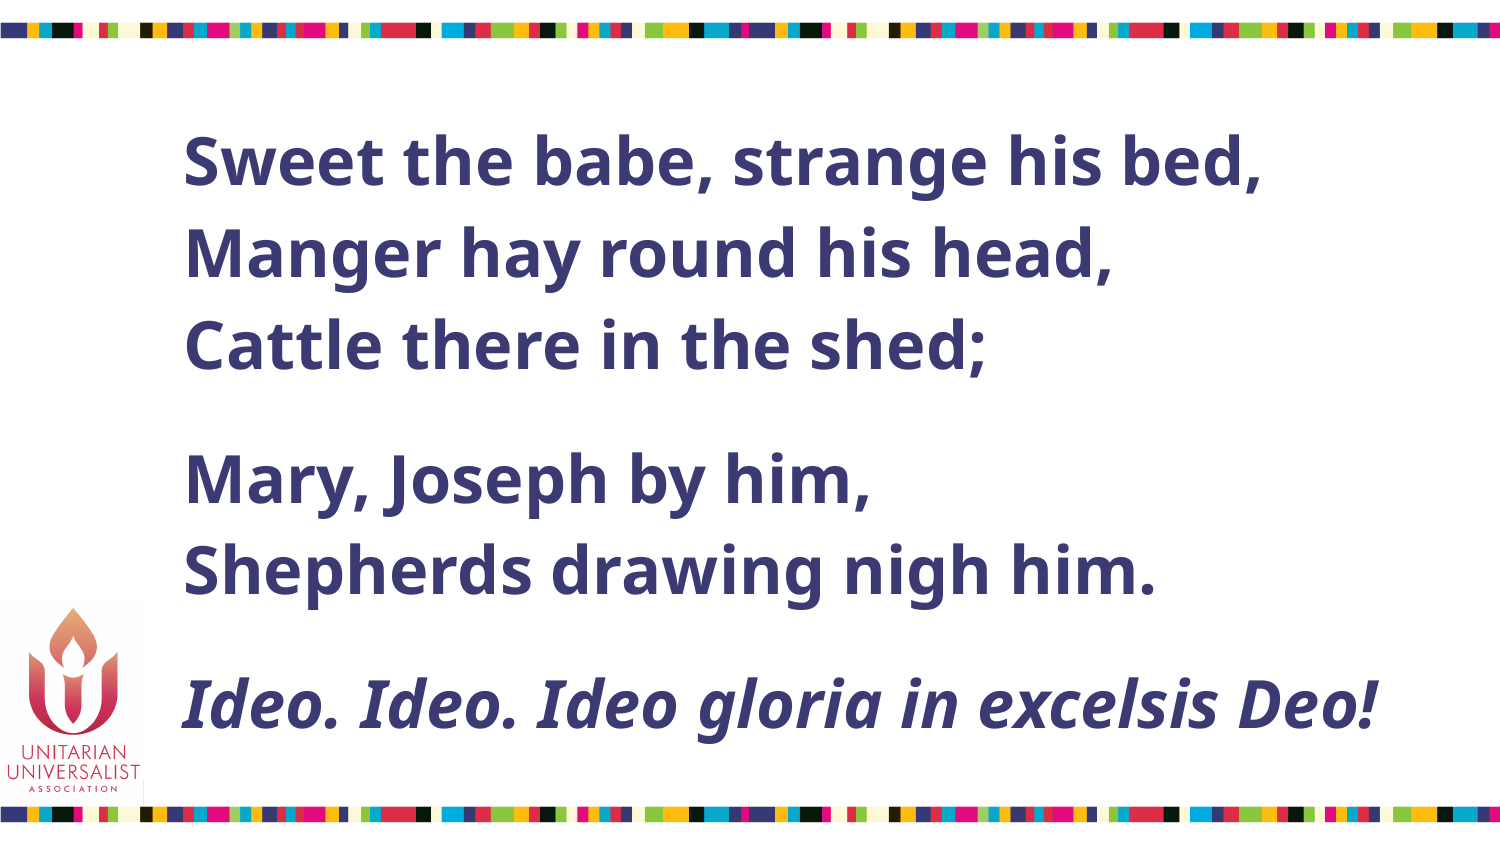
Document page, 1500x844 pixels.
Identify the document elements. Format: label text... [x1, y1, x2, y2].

picture [0, 600, 1500, 824]
text_box Sweet the babe, strange his bed, Manger hay round his head, Cattle there in the shed; Mary, Joseph by him, Shepherds drawing nigh him. Ideo. Ideo. Ideo gloria in excelsis Deo! [168, 91, 1500, 757]
picture [0, 22, 1500, 40]
